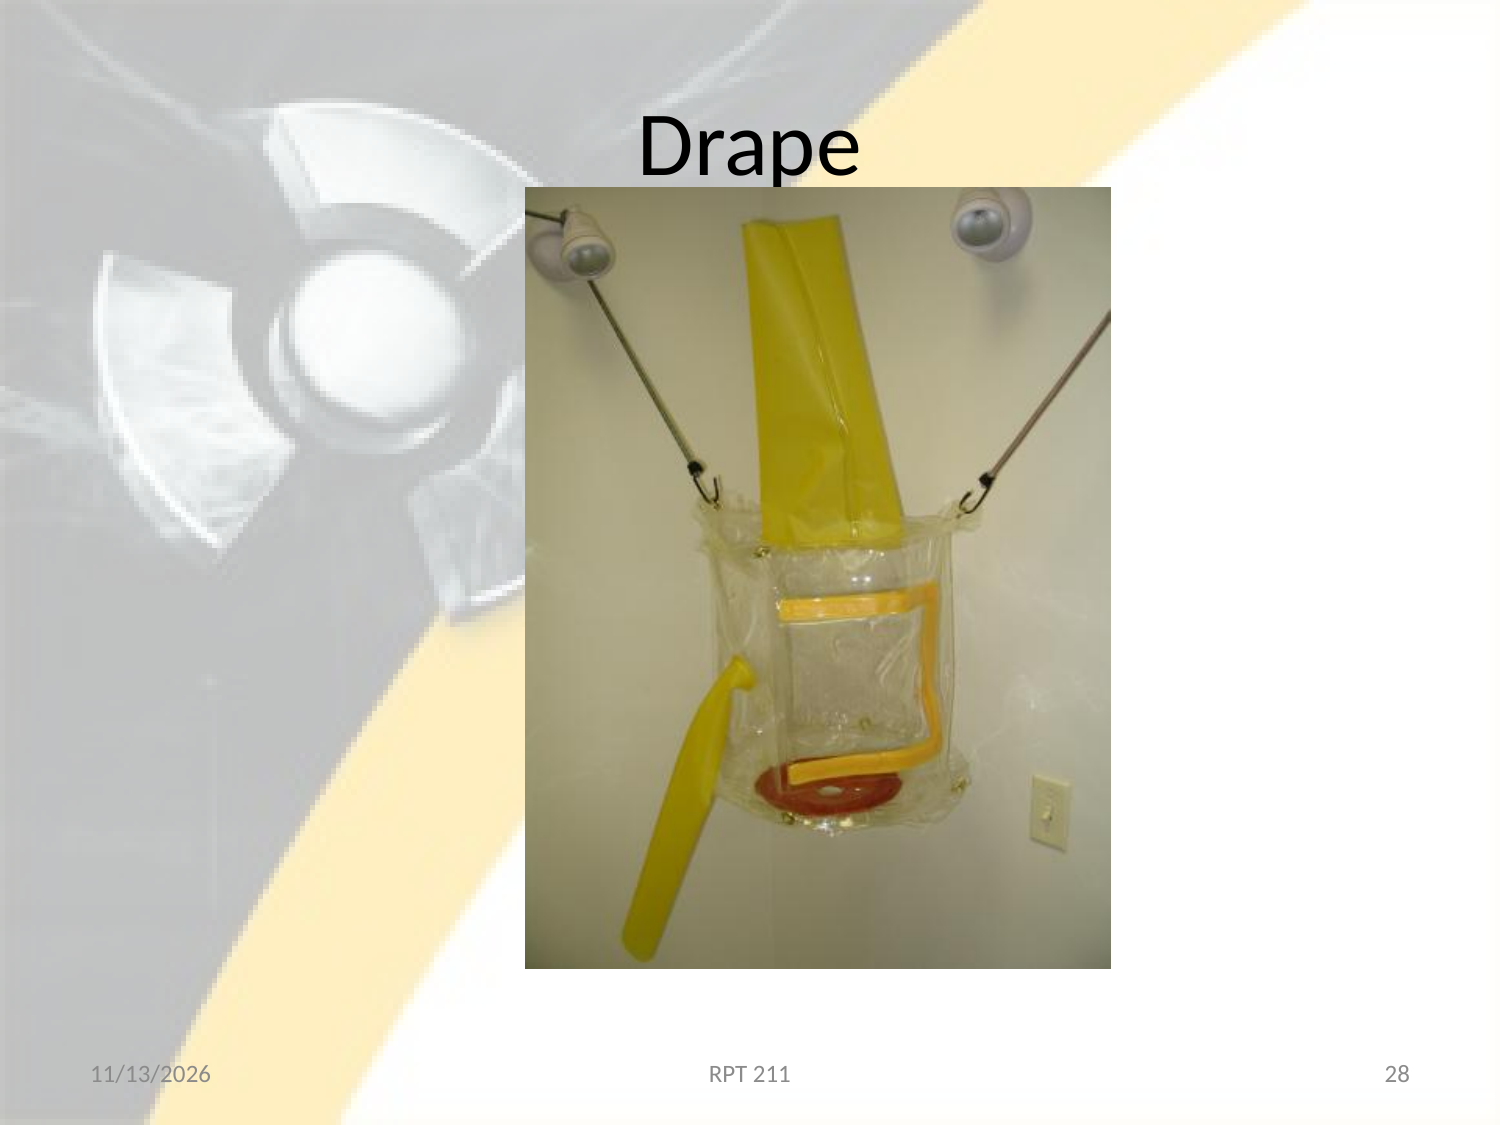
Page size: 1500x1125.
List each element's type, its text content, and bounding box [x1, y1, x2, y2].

picture [524, 187, 1112, 969]
footer RPT 211 [512, 1042, 988, 1103]
slide_number 28 [1074, 1042, 1425, 1103]
title Drape [75, 45, 1425, 233]
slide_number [75, 1042, 425, 1103]
